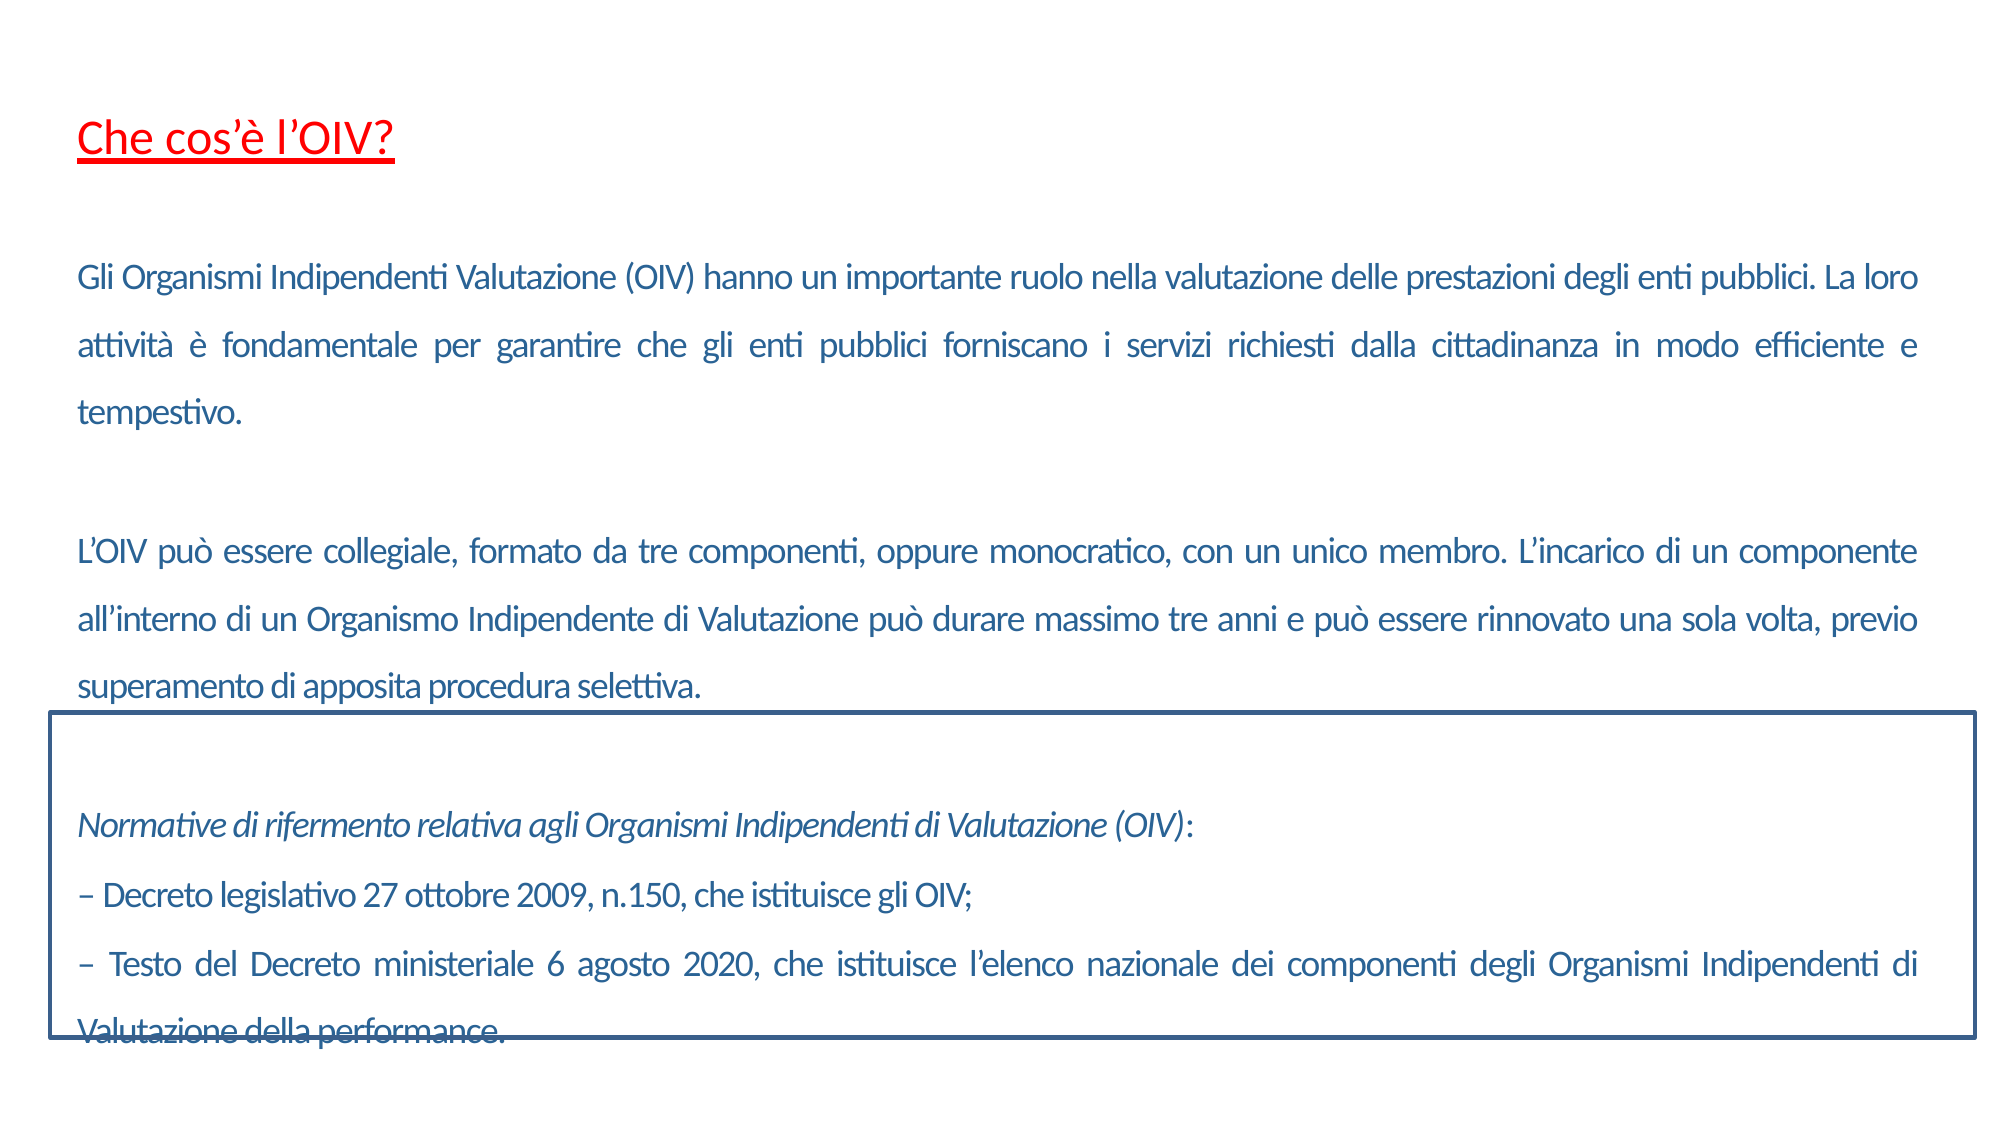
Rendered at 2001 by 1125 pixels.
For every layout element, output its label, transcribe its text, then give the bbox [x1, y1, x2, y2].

text_box Gli Organismi Indipendenti Valutazione (OIV) hanno un importante ruolo nella valutazione delle prestazioni degli enti pubblici. La loro attività è fondamentale per garantire che gli enti pubblici forniscano i servizi richiesti dalla cittadinanza in modo efficiente e tempestivo. L’OIV può essere collegiale, formato da tre componenti, oppure monocratico, con un unico membro. L’incarico di un componente all’interno di un Organismo Indipendente di Valutazione può durare massimo tre anni e può essere rinnovato una sola volta, previo superamento di apposita procedura selettiva. Normative di rifermento relativa agli Organismi Indipendenti di Valutazione (OIV): – Decreto legislativo 27 ottobre 2009, n.150, che istituisce gli OIV; – Testo del Decreto ministeriale 6 agosto 2020, che istituisce l’elenco nazionale dei componenti degli Organismi Indipendenti di Valutazione della performance. [74, 1040, 1918, 1052]
title Che cos’è l’OIV? [75, 102, 1759, 227]
text_box [48, 710, 1977, 1040]
text_box Gli Organismi Indipendenti Valutazione (OIV) hanno un importante ruolo nella valutazione delle prestazioni degli enti pubblici. La loro attività è fondamentale per garantire che gli enti pubblici forniscano i servizi richiesti dalla cittadinanza in modo efficiente e tempestivo. L’OIV può essere collegiale, formato da tre componenti, oppure monocratico, con un unico membro. L’incarico di un componente all’interno di un Organismo Indipendente di Valutazione può durare massimo tre anni e può essere rinnovato una sola volta, previo superamento di apposita procedura selettiva. Normative di rifermento relativa agli Organismi Indipendenti di Valutazione (OIV): – Decreto legislativo 27 ottobre 2009, n.150, che istituisce gli OIV; – Testo del Decreto ministeriale 6 agosto 2020, che istituisce l’elenco nazionale dei componenti degli Organismi Indipendenti di Valutazione della performance. [74, 227, 1918, 710]
